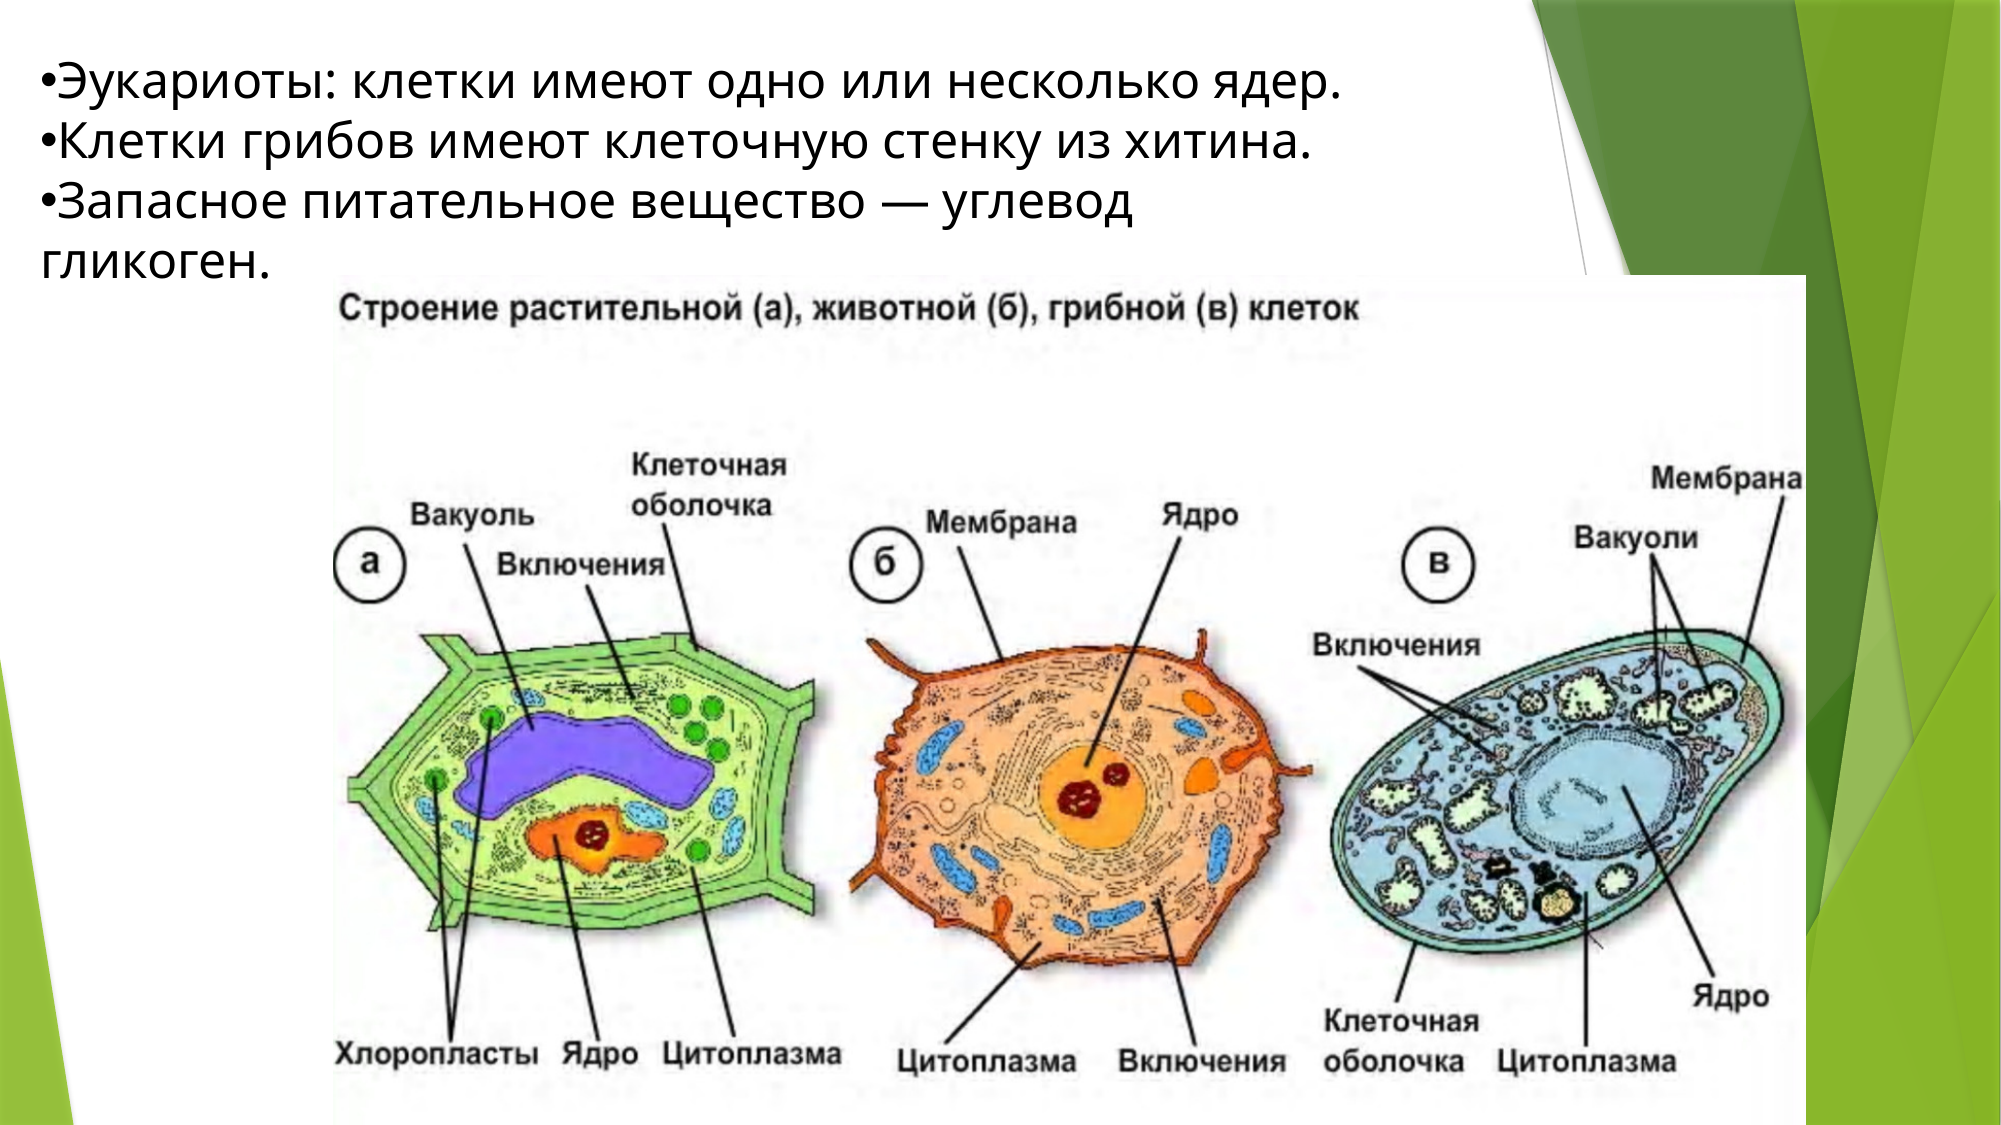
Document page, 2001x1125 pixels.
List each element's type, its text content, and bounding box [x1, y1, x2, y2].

text_box Эукариоты: клетки имеют одно или несколько ядер. Клетки грибов имеют клеточную стенку из хитина. Запасное питательное вещество — углевод гликоген. [25, 41, 1390, 297]
picture [333, 274, 1807, 1125]
